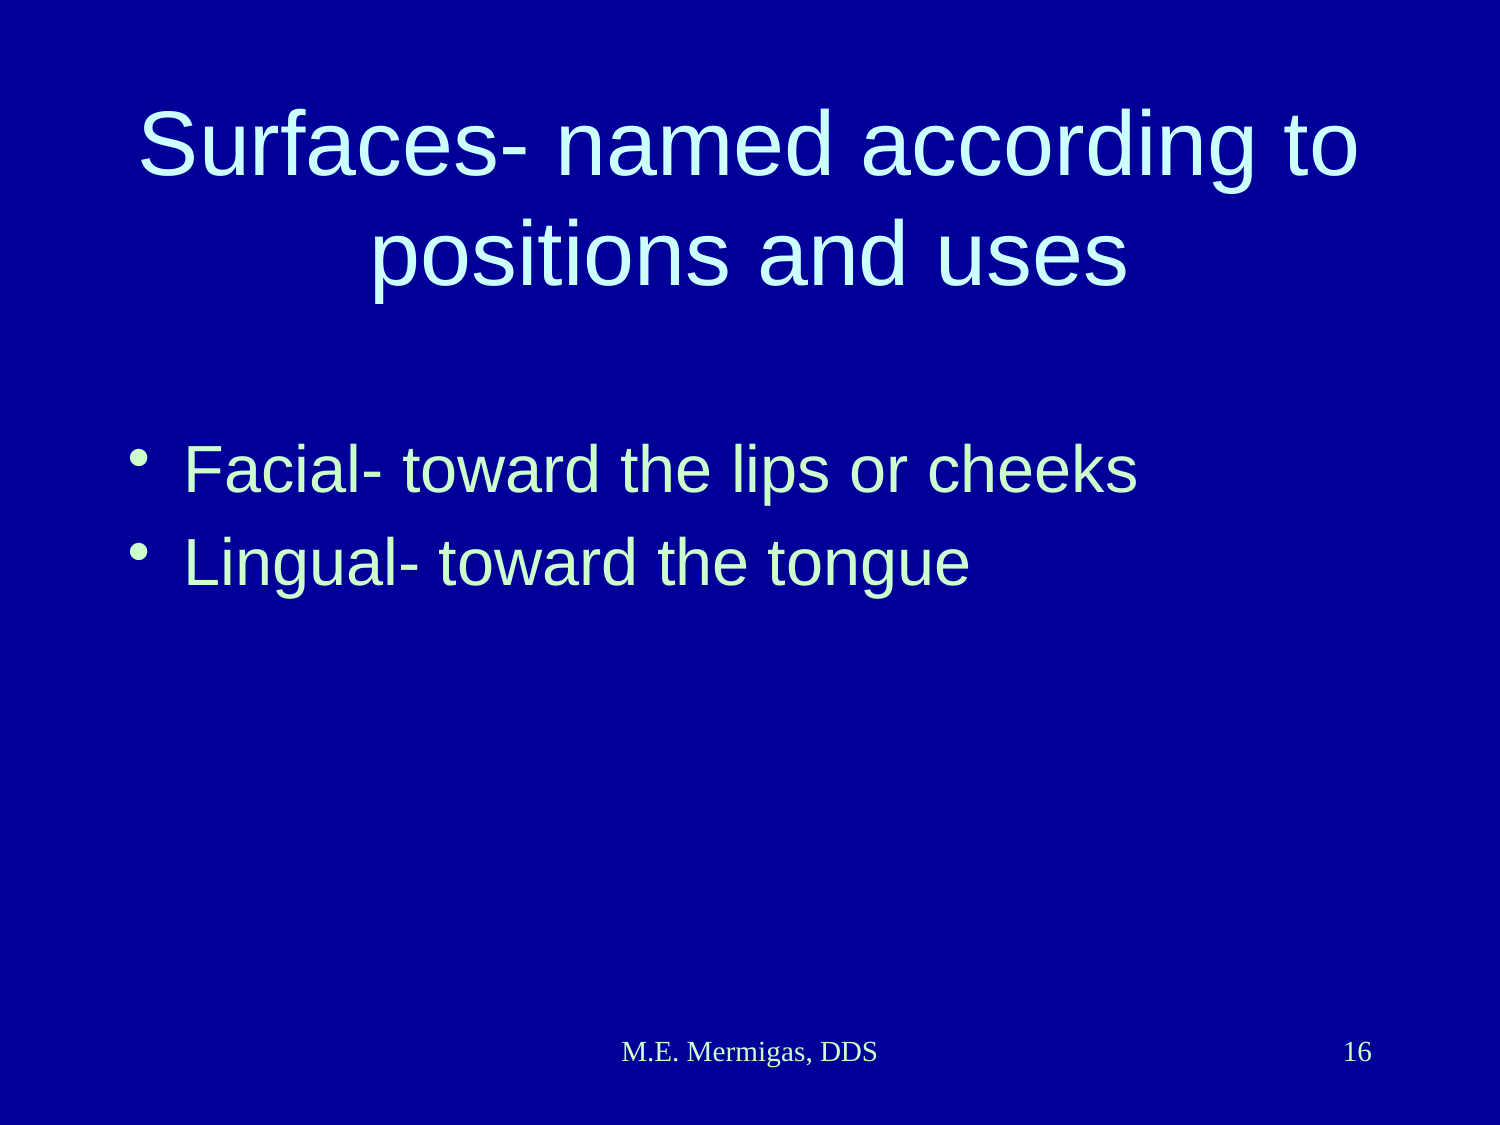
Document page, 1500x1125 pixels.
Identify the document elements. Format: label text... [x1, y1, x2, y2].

title Surfaces- named according to positions and uses [112, 99, 1388, 288]
list Facial- toward the lips or cheeks Lingual- toward the tongue [112, 324, 1388, 1001]
slide_number 16 [1074, 1024, 1388, 1101]
footer M.E. Mermigas, DDS [512, 1024, 988, 1101]
